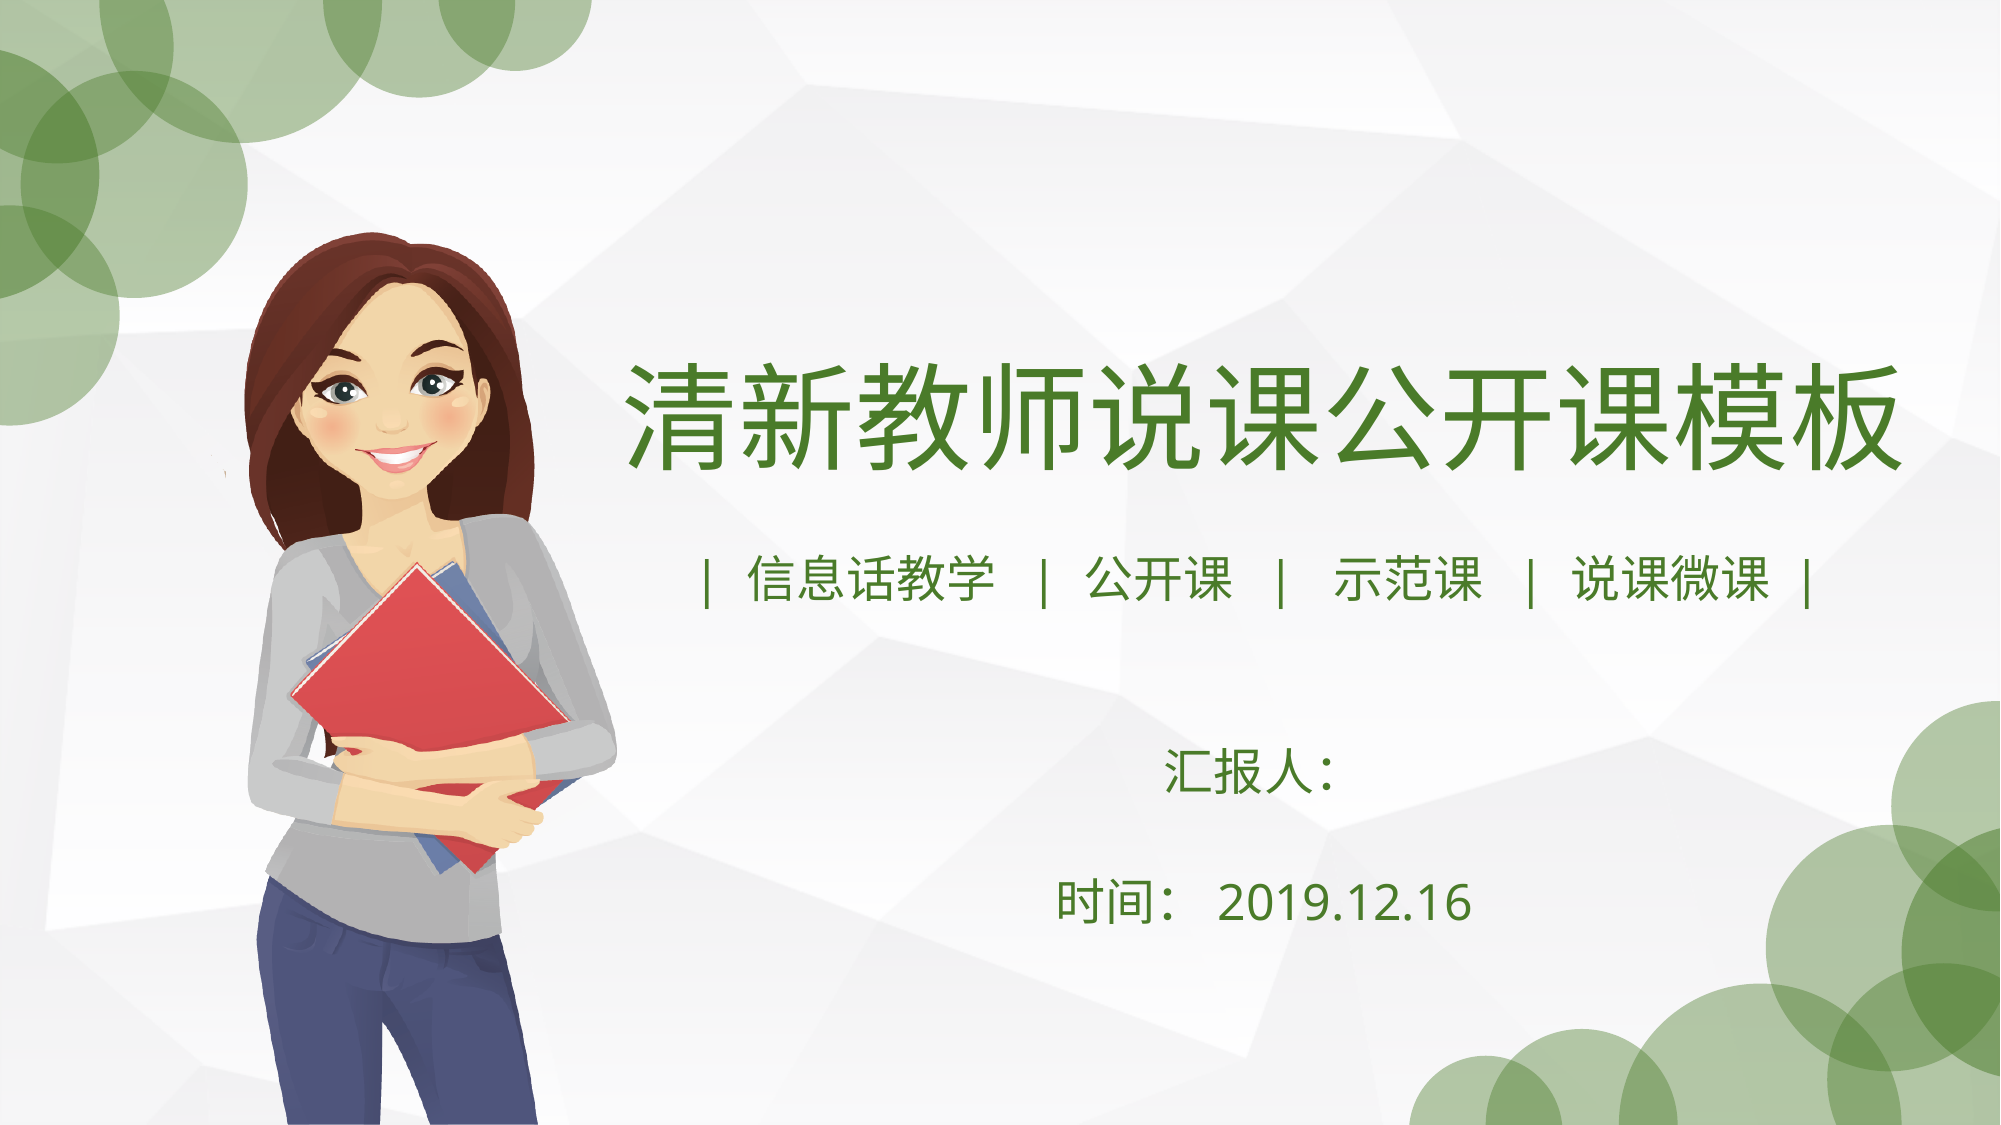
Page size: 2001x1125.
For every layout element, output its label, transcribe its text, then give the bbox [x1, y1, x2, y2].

text_box 汇报人： [1149, 733, 1379, 808]
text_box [1408, 701, 2000, 1125]
text_box | 信息话教学 | 公开课 | 示范课 | 说课微课 | [679, 540, 1849, 616]
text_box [0, 0, 592, 426]
text_box 时间：2019.12.16 [1040, 862, 1408, 938]
text_box 清新教师说课公开课模板 [656, 337, 2000, 493]
picture [0, 0, 2000, 1125]
